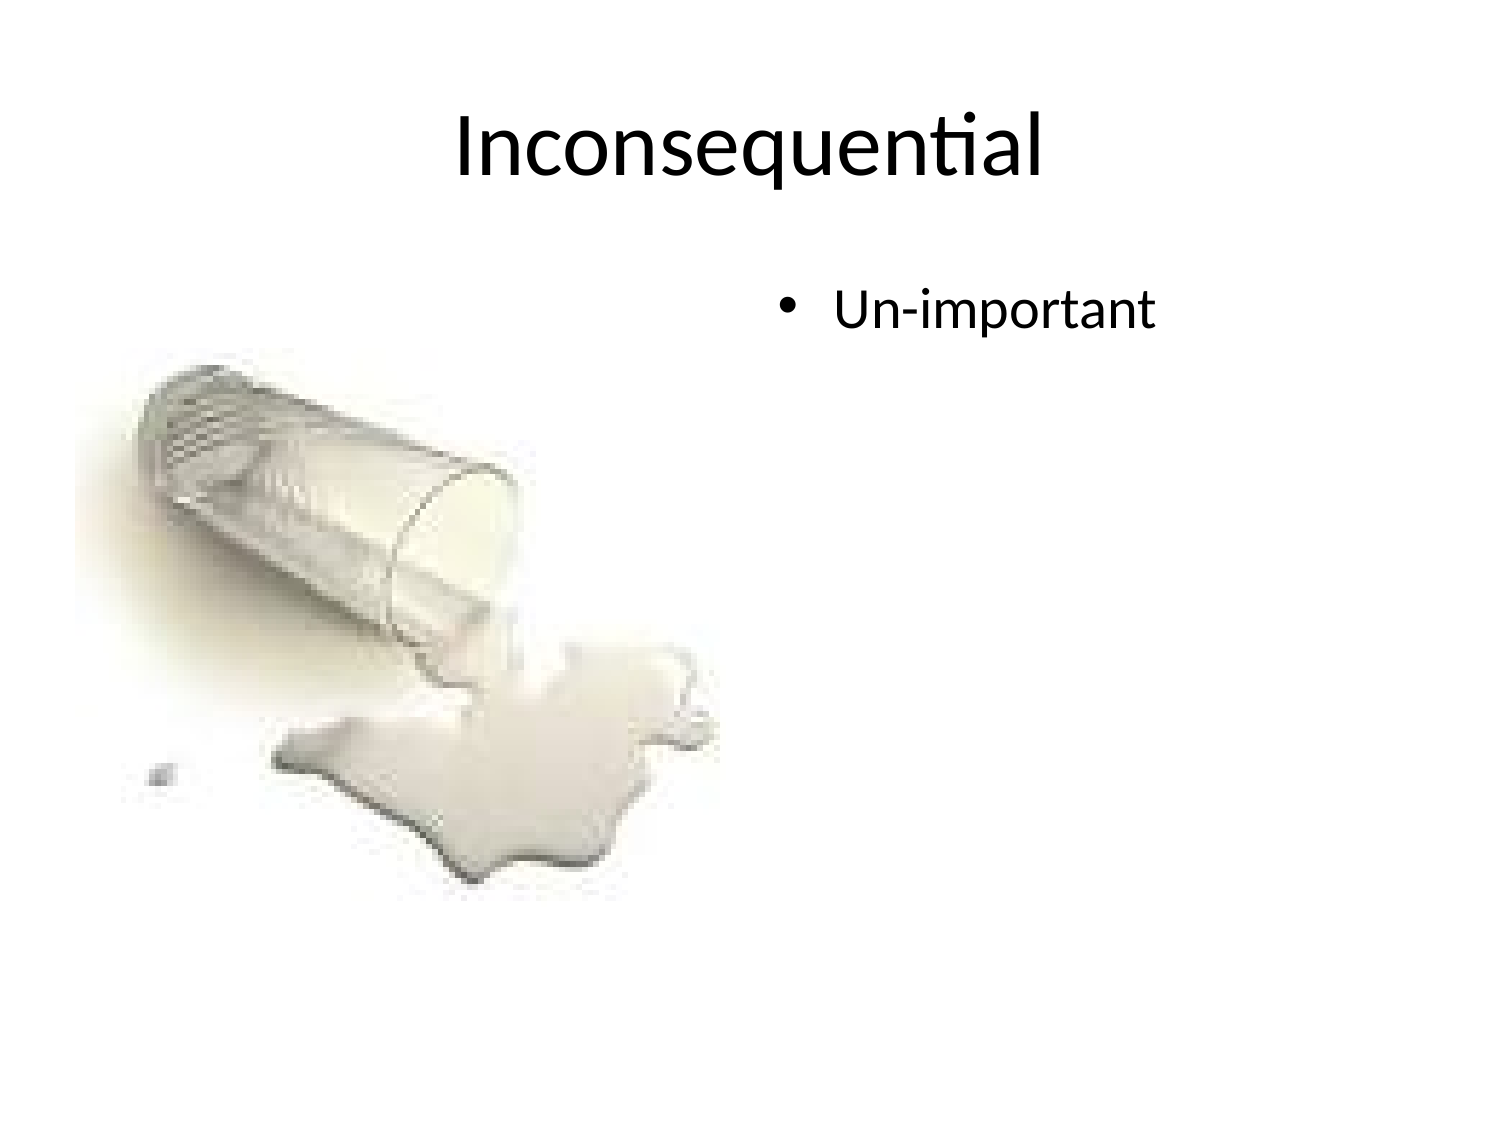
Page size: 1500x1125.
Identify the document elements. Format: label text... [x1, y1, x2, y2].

title Inconsequential [75, 45, 1425, 233]
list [74, 262, 738, 1006]
list Un-important [762, 262, 1425, 1005]
